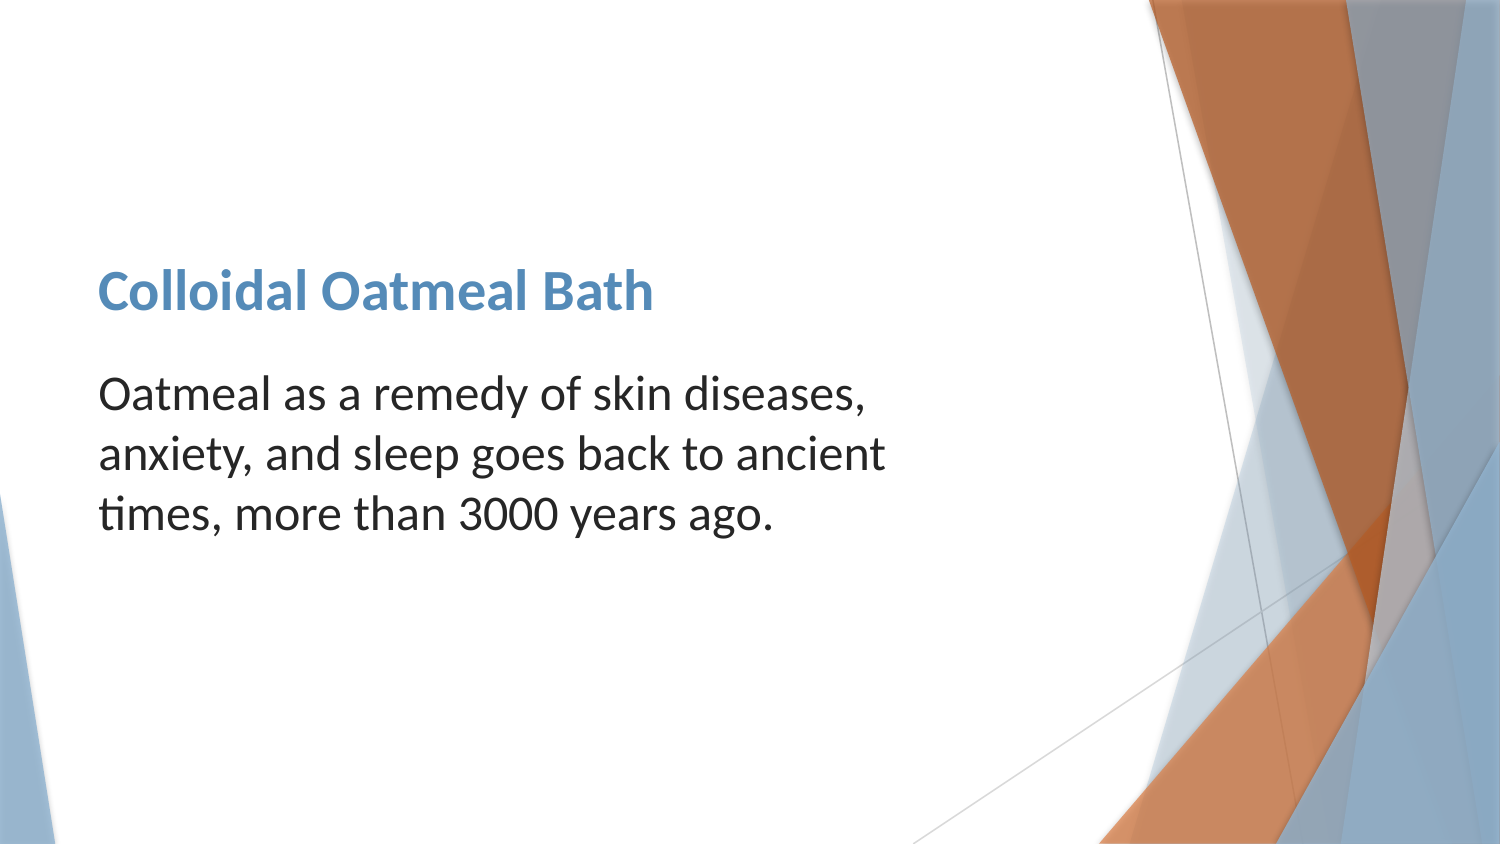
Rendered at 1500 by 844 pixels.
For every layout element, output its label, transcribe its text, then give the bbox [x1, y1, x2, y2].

list Oatmeal as a remedy of skin diseases, anxiety, and sleep goes back to ancient times, more than 3000 years ago. [83, 352, 998, 635]
title Colloidal Oatmeal Bath [83, 244, 1141, 332]
